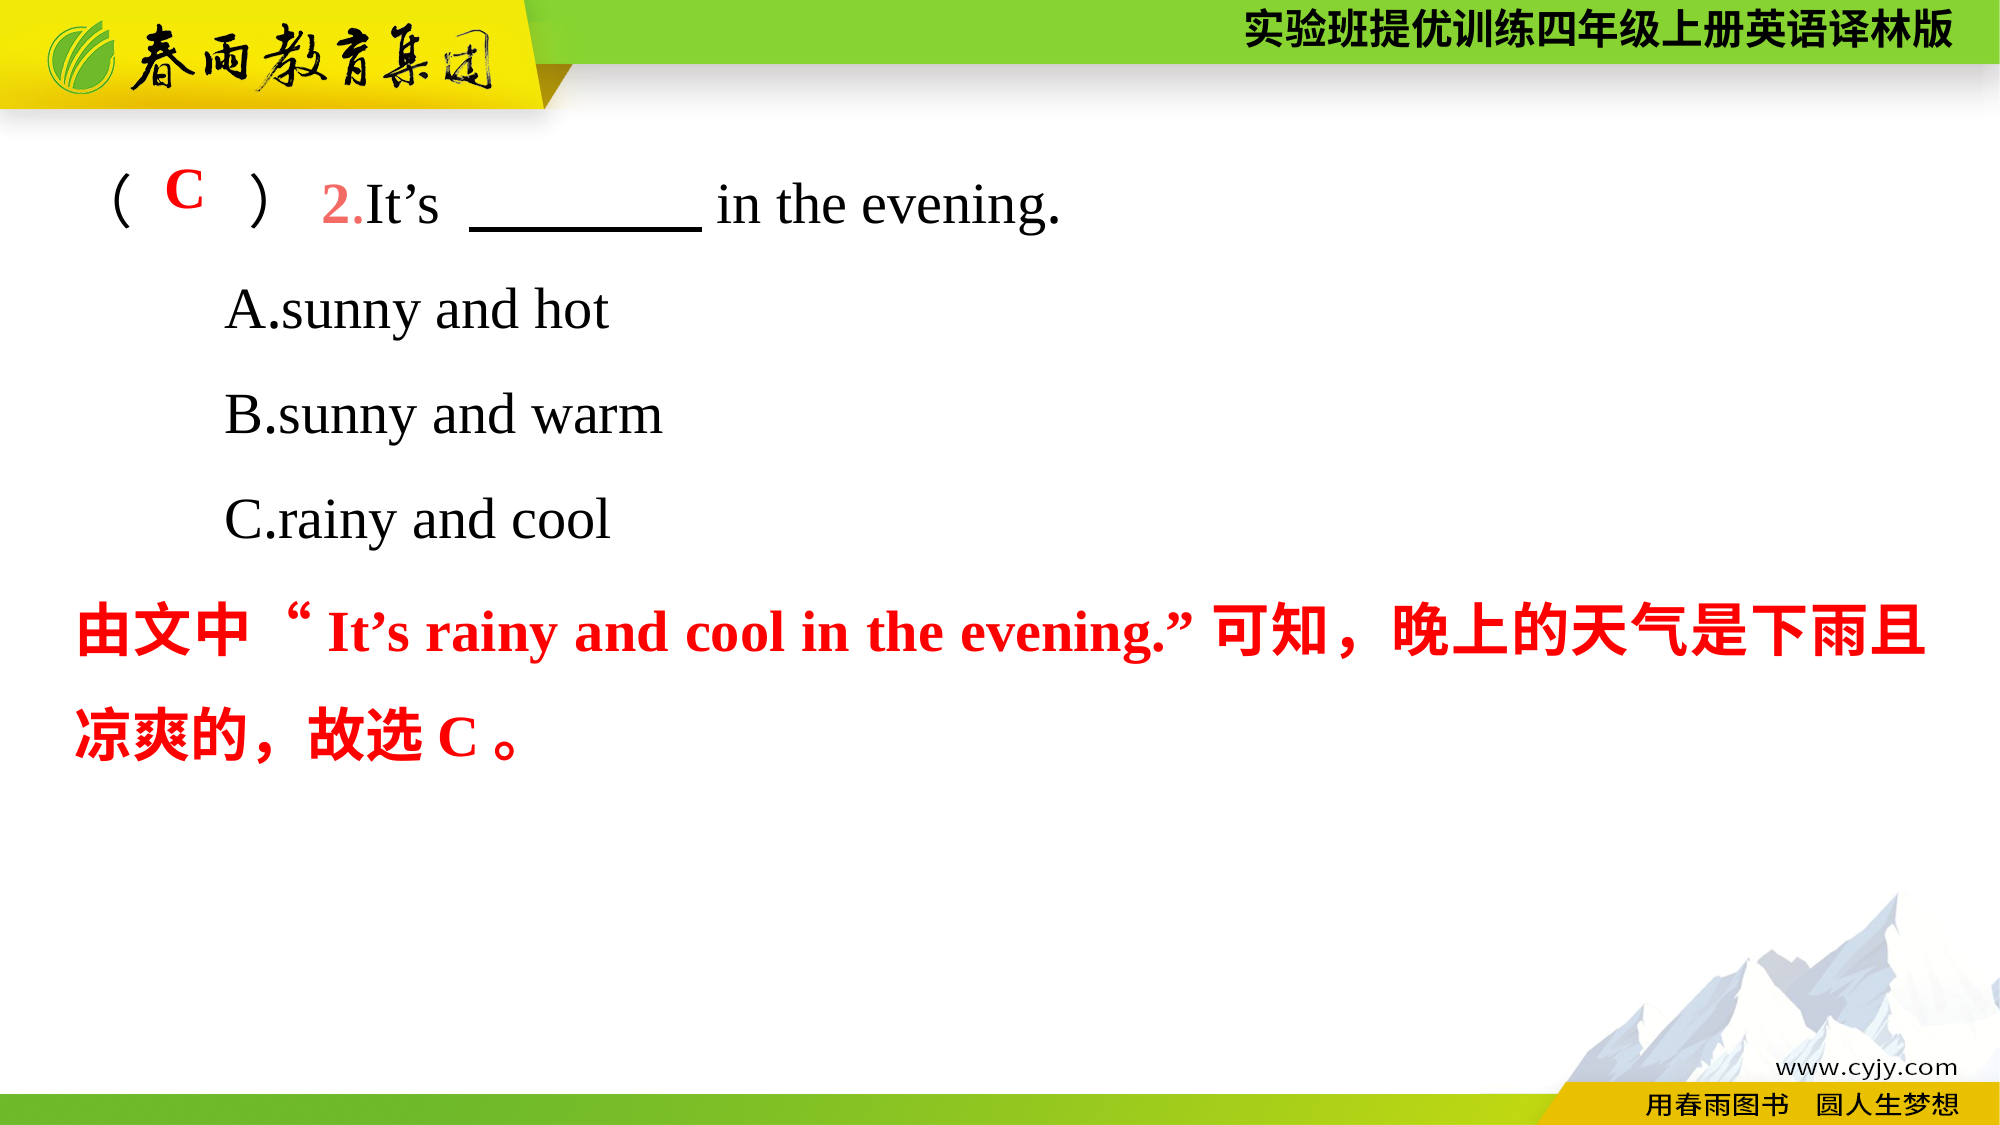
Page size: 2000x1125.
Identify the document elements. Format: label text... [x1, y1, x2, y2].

picture [0, 0, 2000, 1125]
text_box C [149, 143, 222, 228]
text_box 由文中“It’s rainy and cool in the evening.”可知，晚上的天气是下雨且凉爽的，故选C。 [59, 550, 1944, 776]
list （ ）2.It’s in the evening. A.sunny and hot B.sunny and warm C.rainy and cool [59, 122, 1944, 550]
